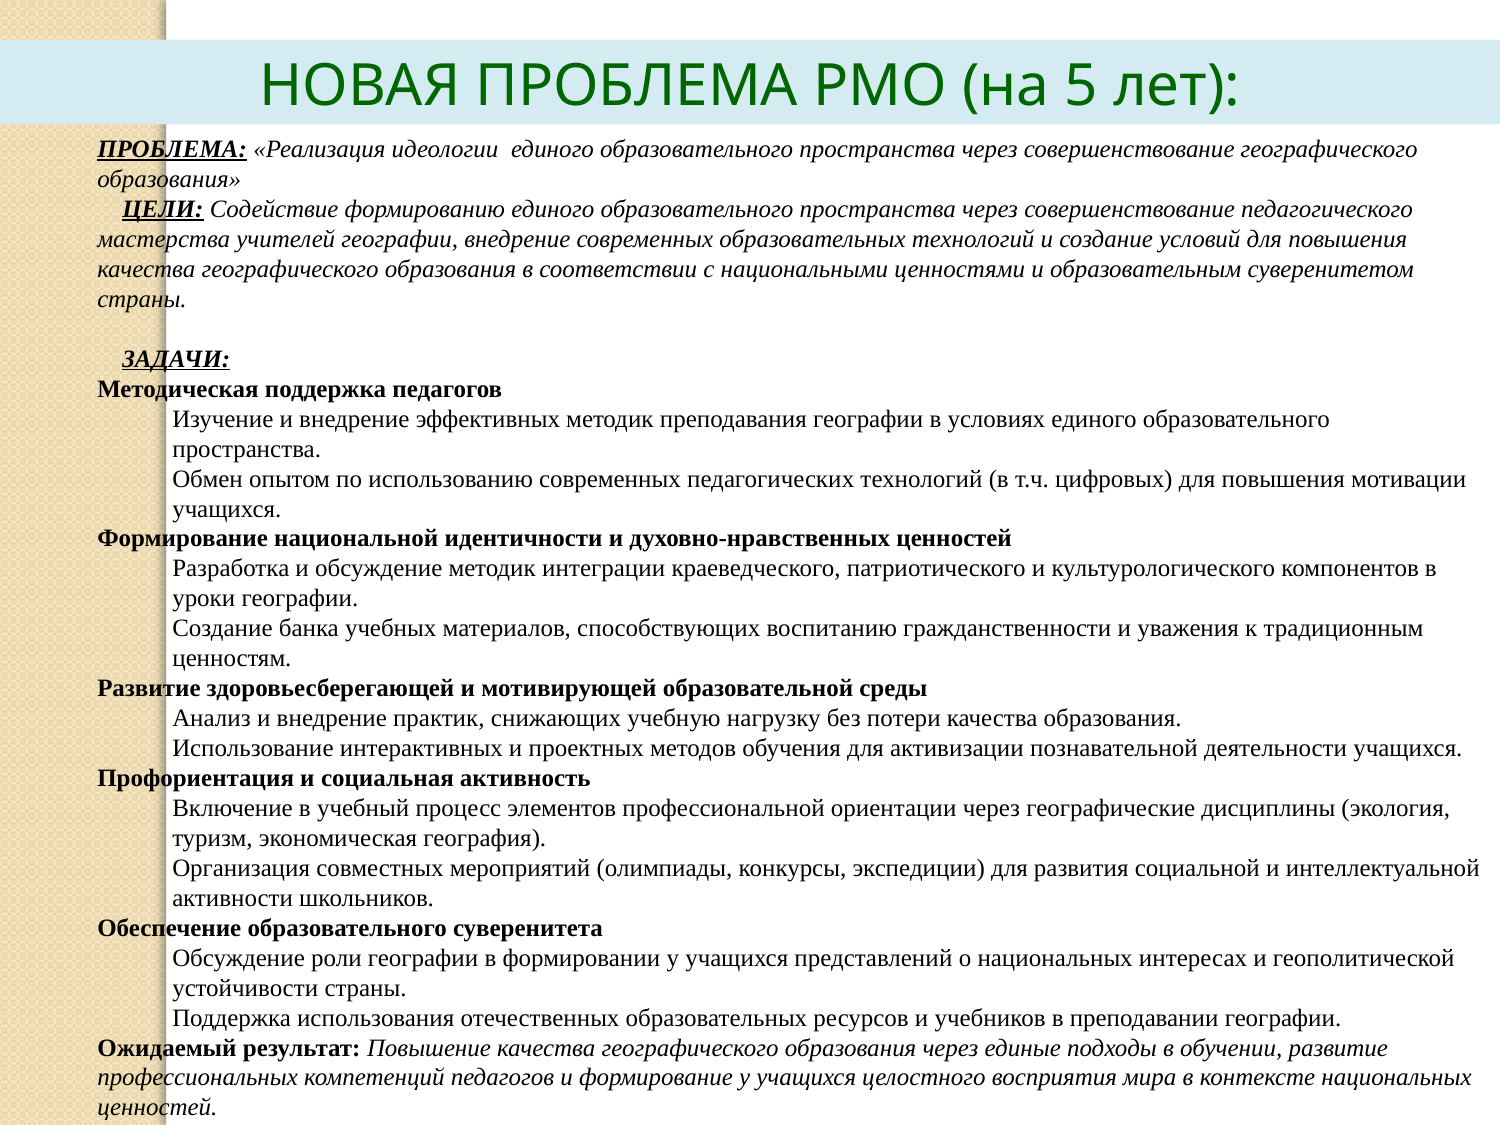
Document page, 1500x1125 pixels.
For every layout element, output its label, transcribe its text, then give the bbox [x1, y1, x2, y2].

text_box НОВАЯ ПРОБЛЕМА РМО (на 5 лет): [0, 39, 1500, 125]
text_box ПРОБЛЕМА: «Реализация идеологии единого образовательного пространства через совершенствование географического образования» ЦЕЛИ: Содействие формированию единого образовательного пространства через совершенствование педагогического мастерства учителей географии, внедрение современных образовательных технологий и создание условий для повышения качества географического образования в соответствии с национальными ценностями и образовательным суверенитетом страны. ЗАДАЧИ: Методическая поддержка педагогов Изучение и внедрение эффективных методик преподавания географии в условиях единого образовательного пространства. Обмен опытом по использованию современных педагогических технологий (в т.ч. цифровых) для повышения мотивации учащихся. Формирование национальной идентичности и духовно-нравственных ценностей Разработка и обсуждение методик интеграции краеведческого, патриотического и культурологического компонентов в уроки географии. Создание банка учебных материалов, способствующих воспитанию гражданственности и уважения к традиционным ценностям. Развитие здоровьесберегающей и мотивирующей образовательной среды Анализ и внедрение практик, снижающих учебную нагрузку без потери качества образования. Использование интерактивных и проектных методов обучения для активизации познавательной деятельности учащихся. Профориентация и социальная активность Включение в учебный процесс элементов профессиональной ориентации через географические дисциплины (экология, туризм, экономическая география). Организация совместных мероприятий (олимпиады, конкурсы, экспедиции) для развития социальной и интеллектуальной активности школьников. Обеспечение образовательного суверенитета Обсуждение роли географии в формировании у учащихся представлений о национальных интересах и геополитической устойчивости страны. Поддержка использования отечественных образовательных ресурсов и учебников в преподавании географии. Ожидаемый результат: Повышение качества географического образования через единые подходы в обучении, развитие профессиональных компетенций педагогов и формирование у учащихся целостного восприятия мира в контексте национальных ценностей. [82, 125, 1500, 1125]
